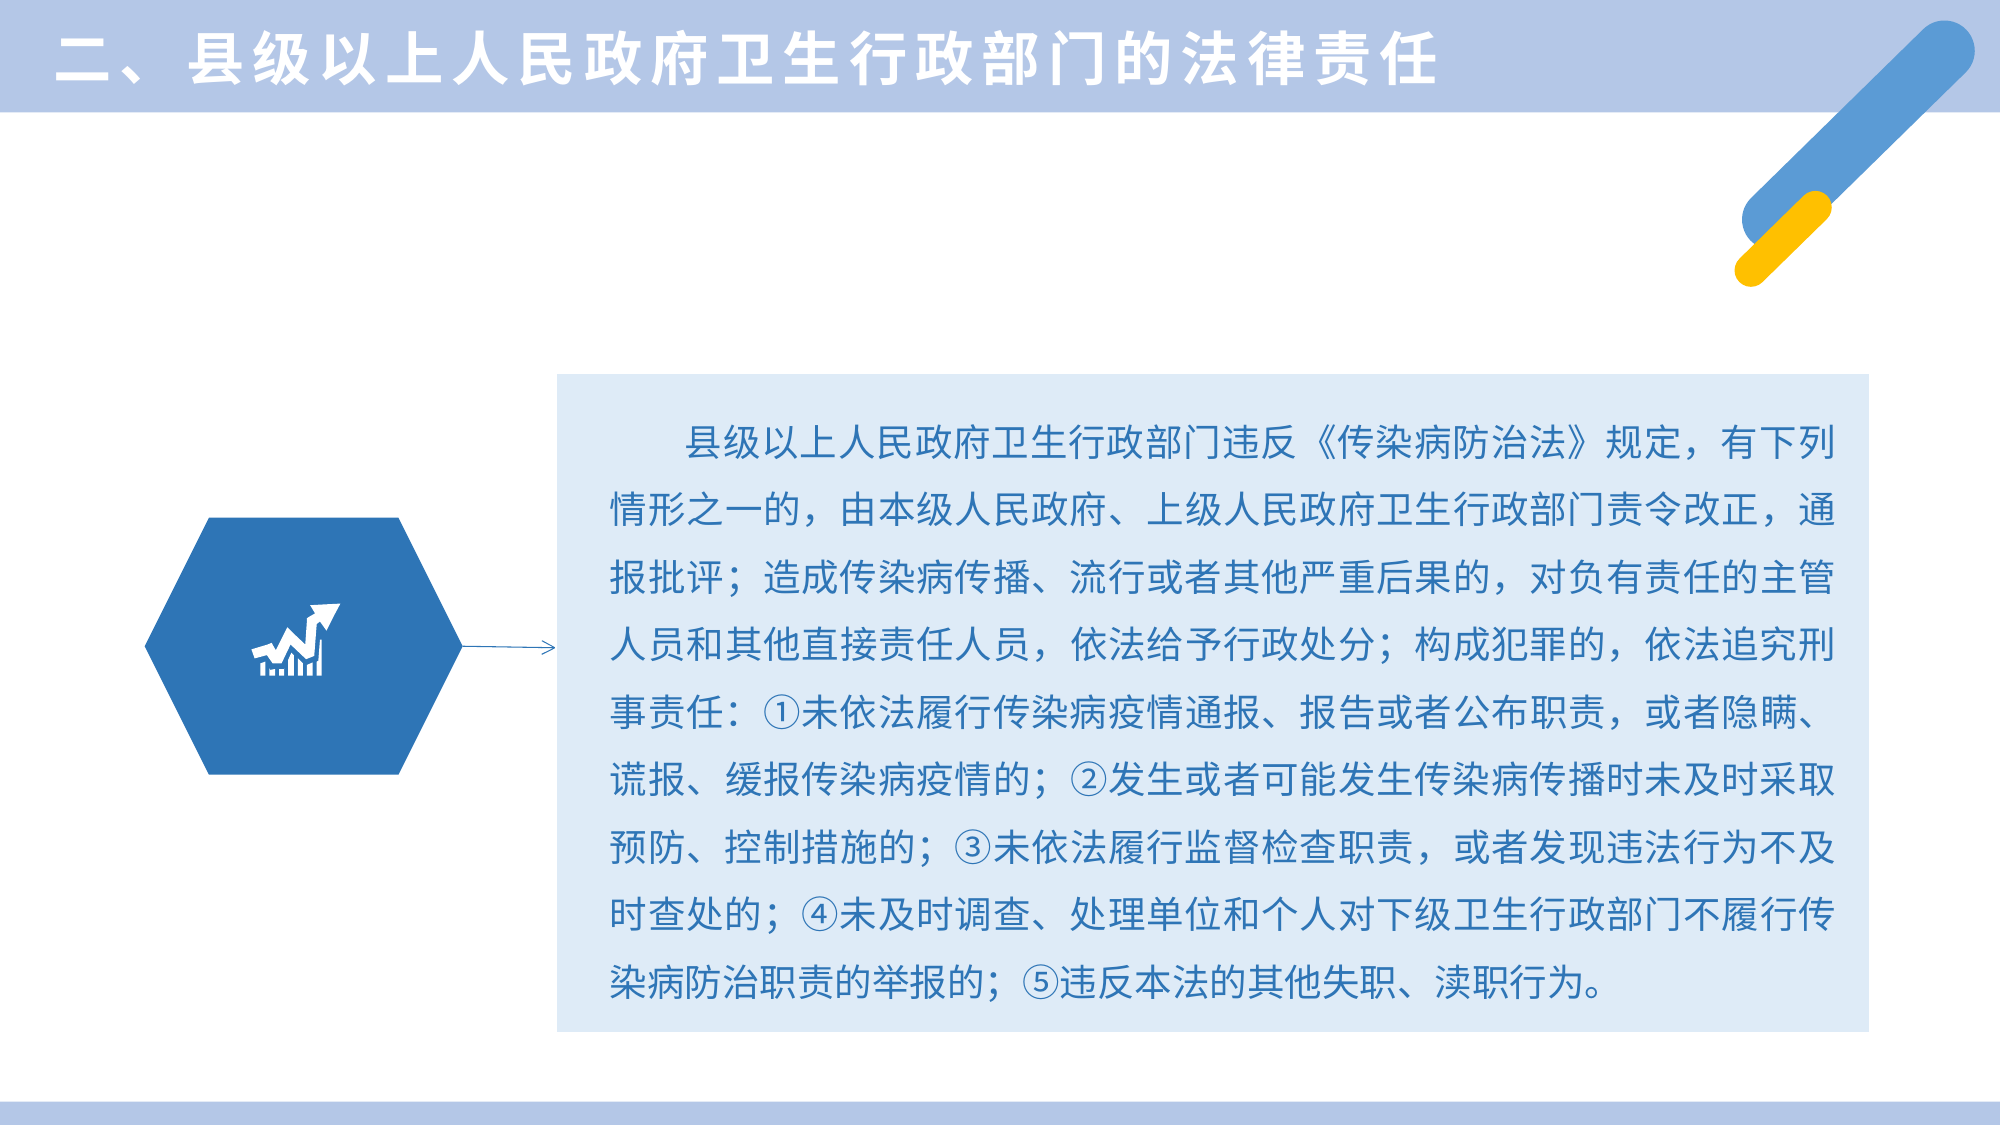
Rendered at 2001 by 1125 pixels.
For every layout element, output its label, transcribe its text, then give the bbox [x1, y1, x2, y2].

text_box [251, 603, 341, 664]
text_box [279, 668, 285, 676]
text_box [316, 639, 322, 676]
text_box [260, 661, 266, 676]
text_box [555, 372, 1872, 1034]
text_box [1678, 116, 2000, 185]
text_box [297, 658, 303, 676]
text_box 县级以上人民政府卫生行政部门违反《传染病防治法》规定，有下列情形之一的，由本级人民政府、上级人民政府卫生行政部门责令改正，通报批评；造成传染病传播、流行或者其他严重后果的，对负有责任的主管人员和其他直接责任人员，依法给予行政处分；构成犯罪的，依法追究刑事责任：①未依法履行传染病疫情通报、报告或者公布职责，或者隐瞒、谎报、缓报传染病疫情的；②发生或者可能发生传染病传播时未及时采取预防、控制措施的；③未依法履行监督检查职责，或者发现违法行为不及时查处的；④未及时调查、处理单位和个人对下级卫生行政部门不履行传染病防治职责的举报的；⑤违反本法的其他失职、渎职行为。 [594, 389, 1851, 1012]
text_box [306, 662, 313, 676]
text_box 二、县级以上人民政府卫生行政部门的法律责任 [41, 16, 1451, 98]
text_box [269, 668, 276, 676]
text_box [143, 516, 464, 776]
text_box [288, 652, 294, 676]
